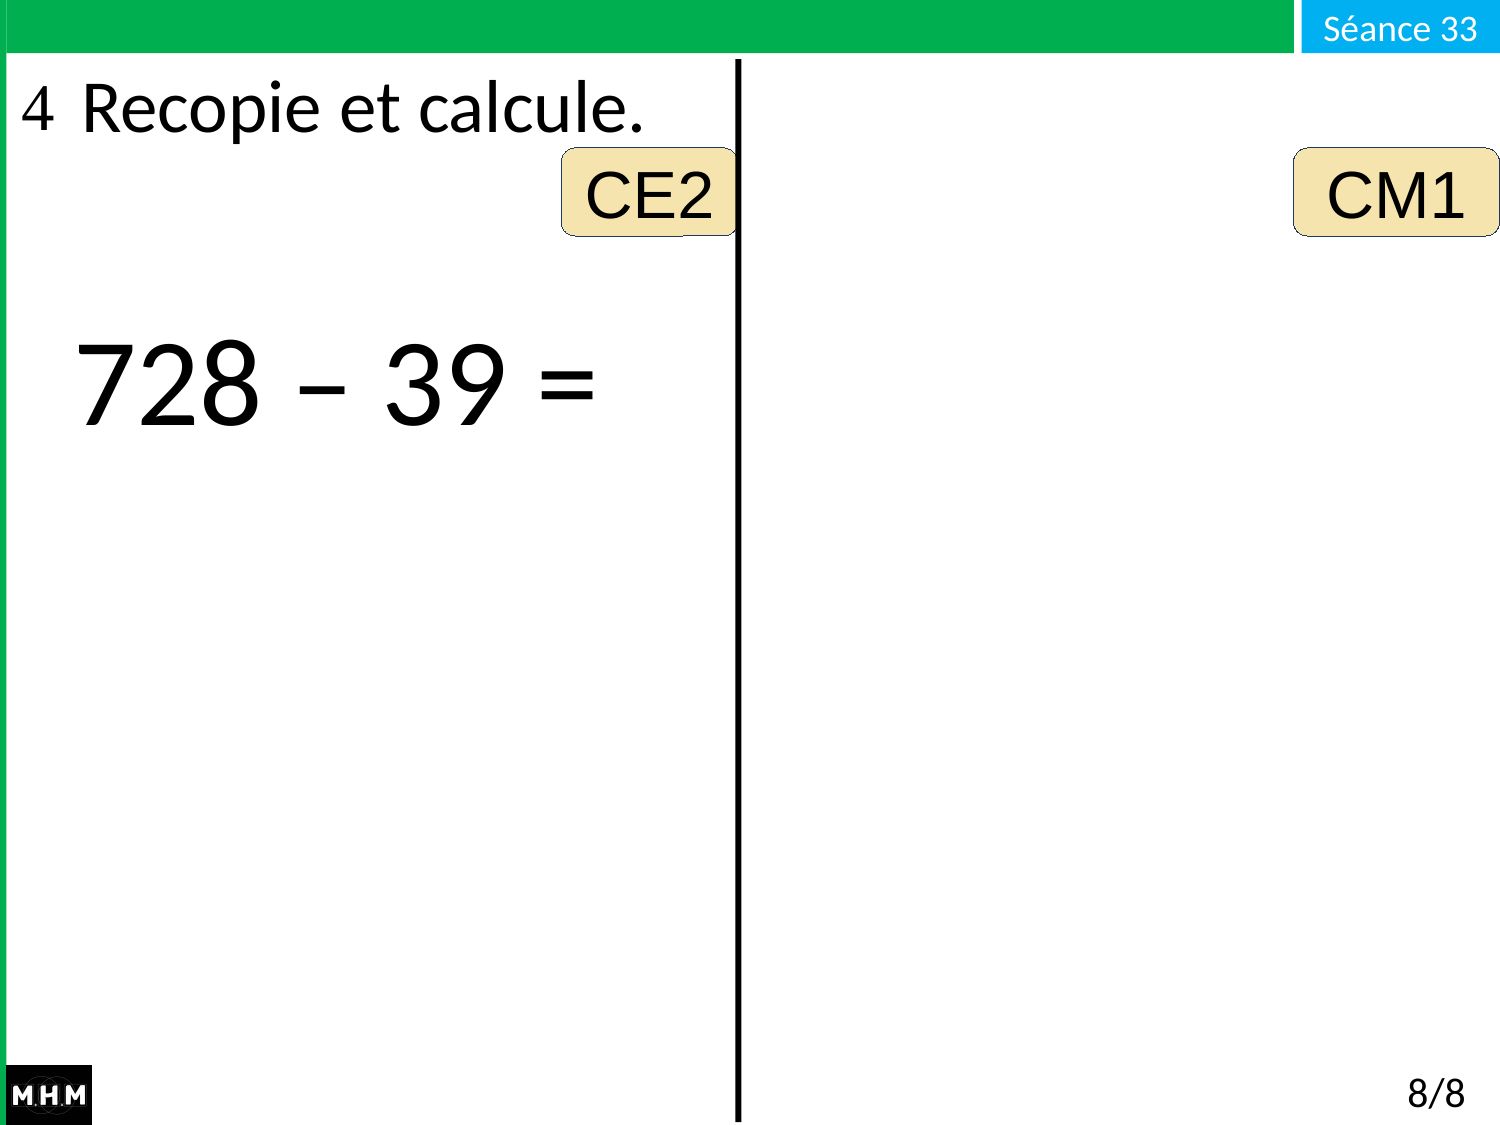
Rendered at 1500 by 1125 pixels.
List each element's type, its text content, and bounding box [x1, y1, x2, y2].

text_box 728 – 39 = [58, 292, 621, 458]
text_box CM1 [1293, 147, 1500, 237]
text_box Recopie et calcule. [66, 44, 740, 173]
list 8/8 [1373, 1064, 1500, 1125]
text_box CE2 [561, 173, 738, 237]
picture [6, 1065, 92, 1125]
